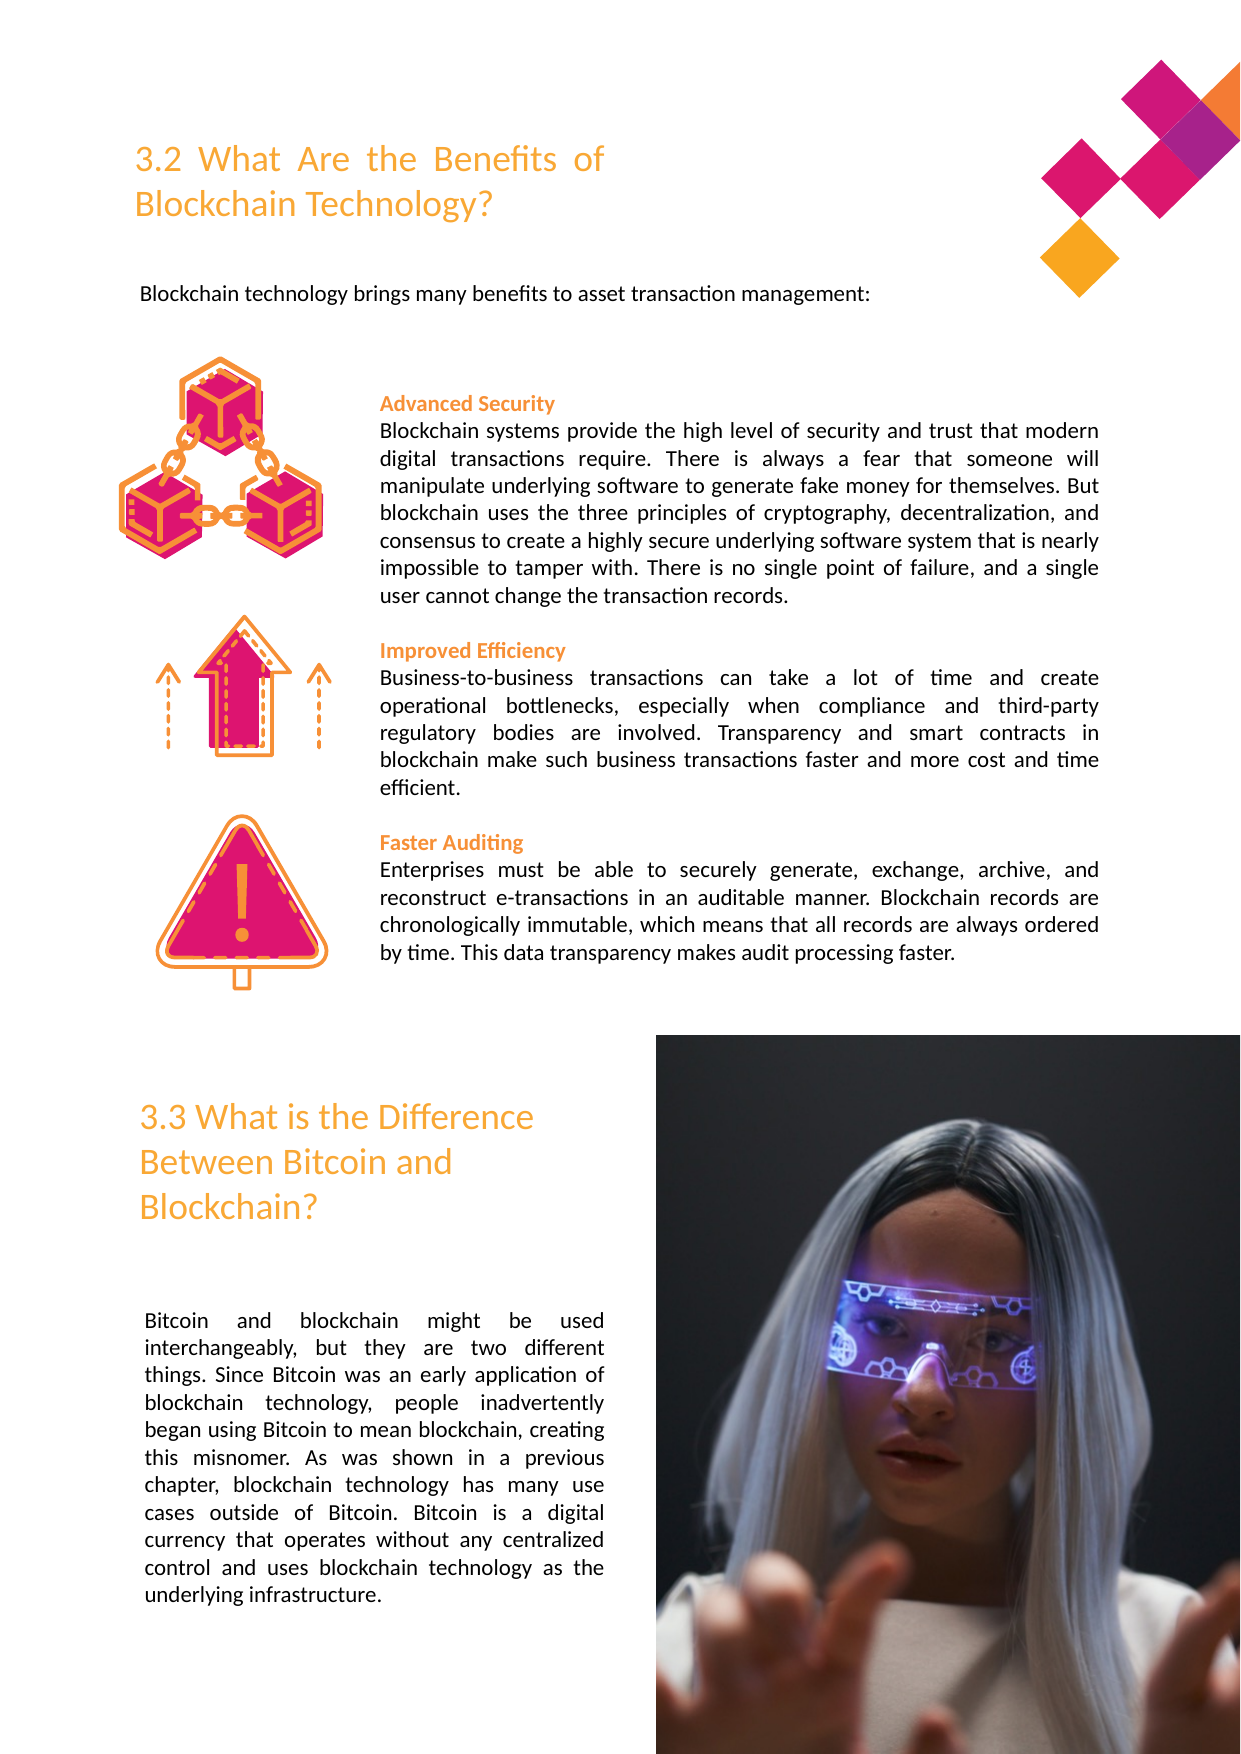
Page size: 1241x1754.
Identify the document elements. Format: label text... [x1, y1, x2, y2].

text_box Advanced Security Blockchain systems provide the high level of security and trust that modern digital transactions require. There is always a fear that someone will manipulate underlying software to generate fake money for themselves. But blockchain uses the three principles of cryptography, decentralization, and consensus to create a highly secure underlying software system that is nearly impossible to tamper with. There is no single point of failure, and a single user cannot change the transaction records. Improved Efficiency Business-to-business transactions can take a lot of time and create operational bottlenecks, especially when compliance and third-party regulatory bodies are involved. Transparency and smart contracts in blockchain make such business transactions faster and more cost and time efficient. Faster Auditing Enterprises must be able to securely generate, exchange, archive, and reconstruct e-transactions in an auditable manner. Blockchain records are chronologically immutable, which means that all records are always ordered by time. This data transparency makes audit processing faster. [364, 380, 1116, 1140]
text_box 3.2 What Are the Benefits of Blockchain Technology? [119, 126, 620, 205]
text_box Bitcoin and blockchain might be used interchangeably, but they are two different things. Since Bitcoin was an early application of blockchain technology, people inadvertently began using Bitcoin to mean blockchain, creating this misnomer. As was shown in a previous chapter, blockchain technology has many use cases outside of Bitcoin. Bitcoin is a digital currency that operates without any centralized control and uses blockchain technology as the underlying infrastructure. [129, 1297, 620, 1730]
text_box 3.3 What is the Difference Between Bitcoin and Blockchain? [124, 1084, 633, 1274]
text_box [155, 814, 329, 991]
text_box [118, 356, 324, 560]
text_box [155, 614, 332, 757]
picture [656, 1035, 1241, 1754]
text_box Blockchain technology brings many benefits to asset transaction management: [124, 270, 1116, 314]
